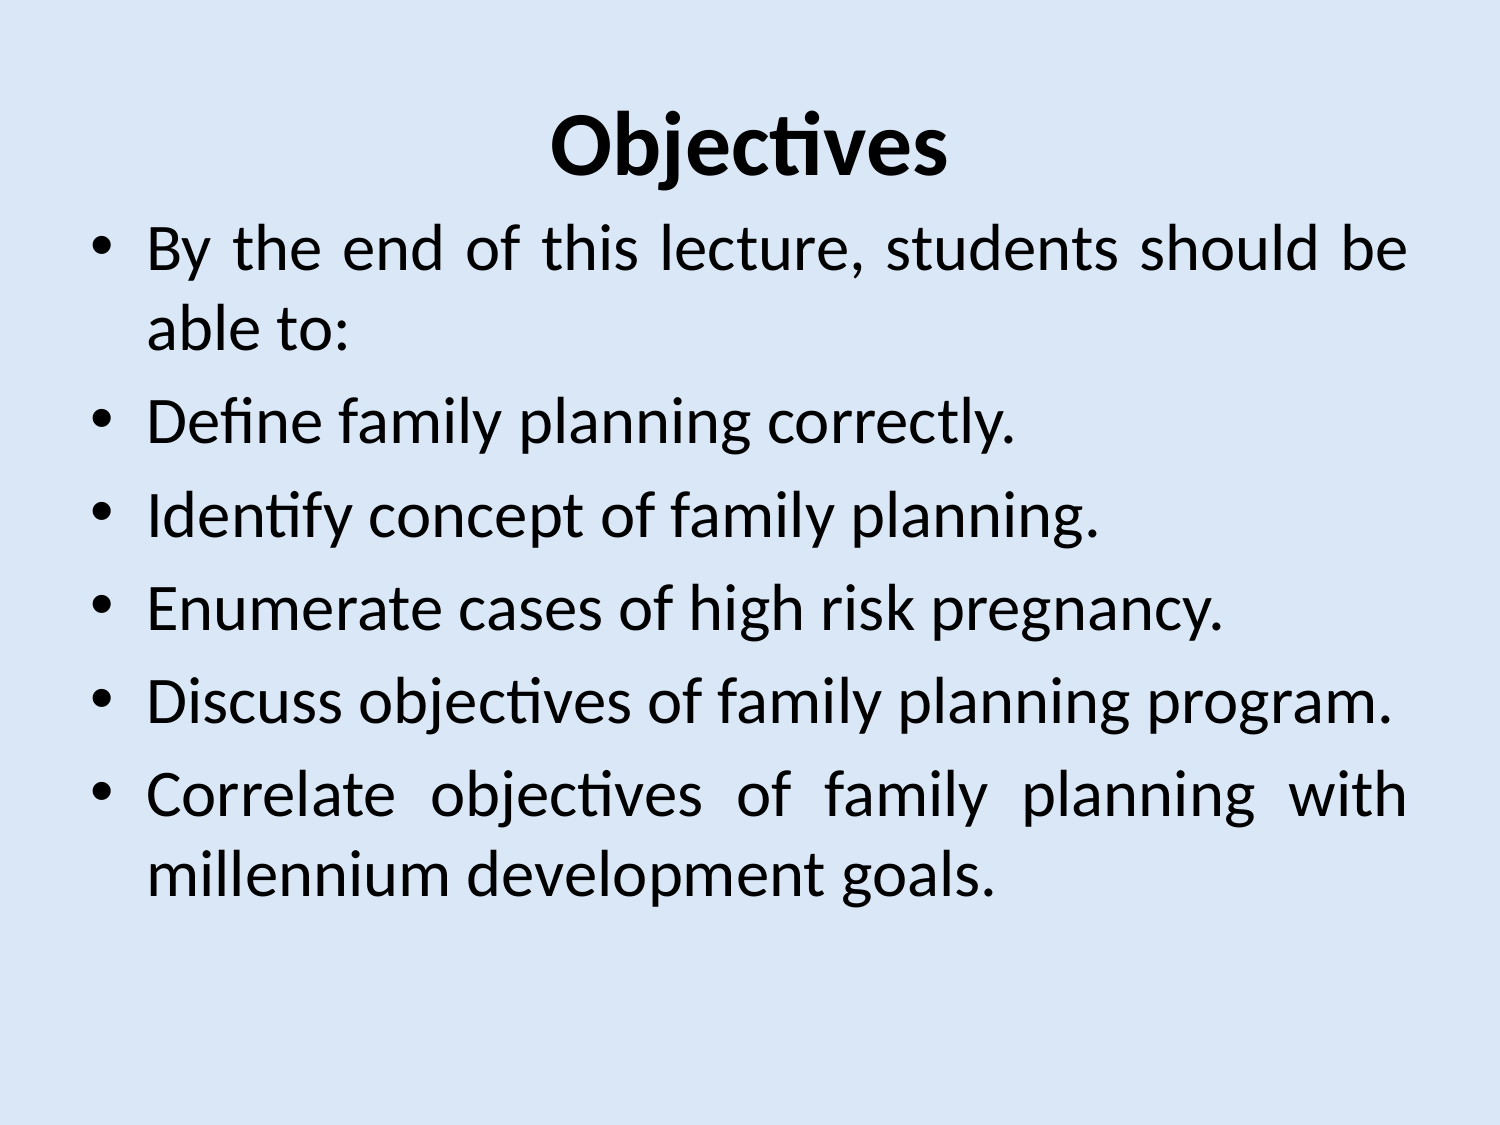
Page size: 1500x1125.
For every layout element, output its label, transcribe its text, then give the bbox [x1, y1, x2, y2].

list By the end of this lecture, students should be able to: Define family planning correctly. Identify concept of family planning. Enumerate cases of high risk pregnancy. Discuss objectives of family planning program. Correlate objectives of family planning with millennium development goals. [75, 196, 1425, 1083]
title Objectives [75, 45, 1425, 196]
